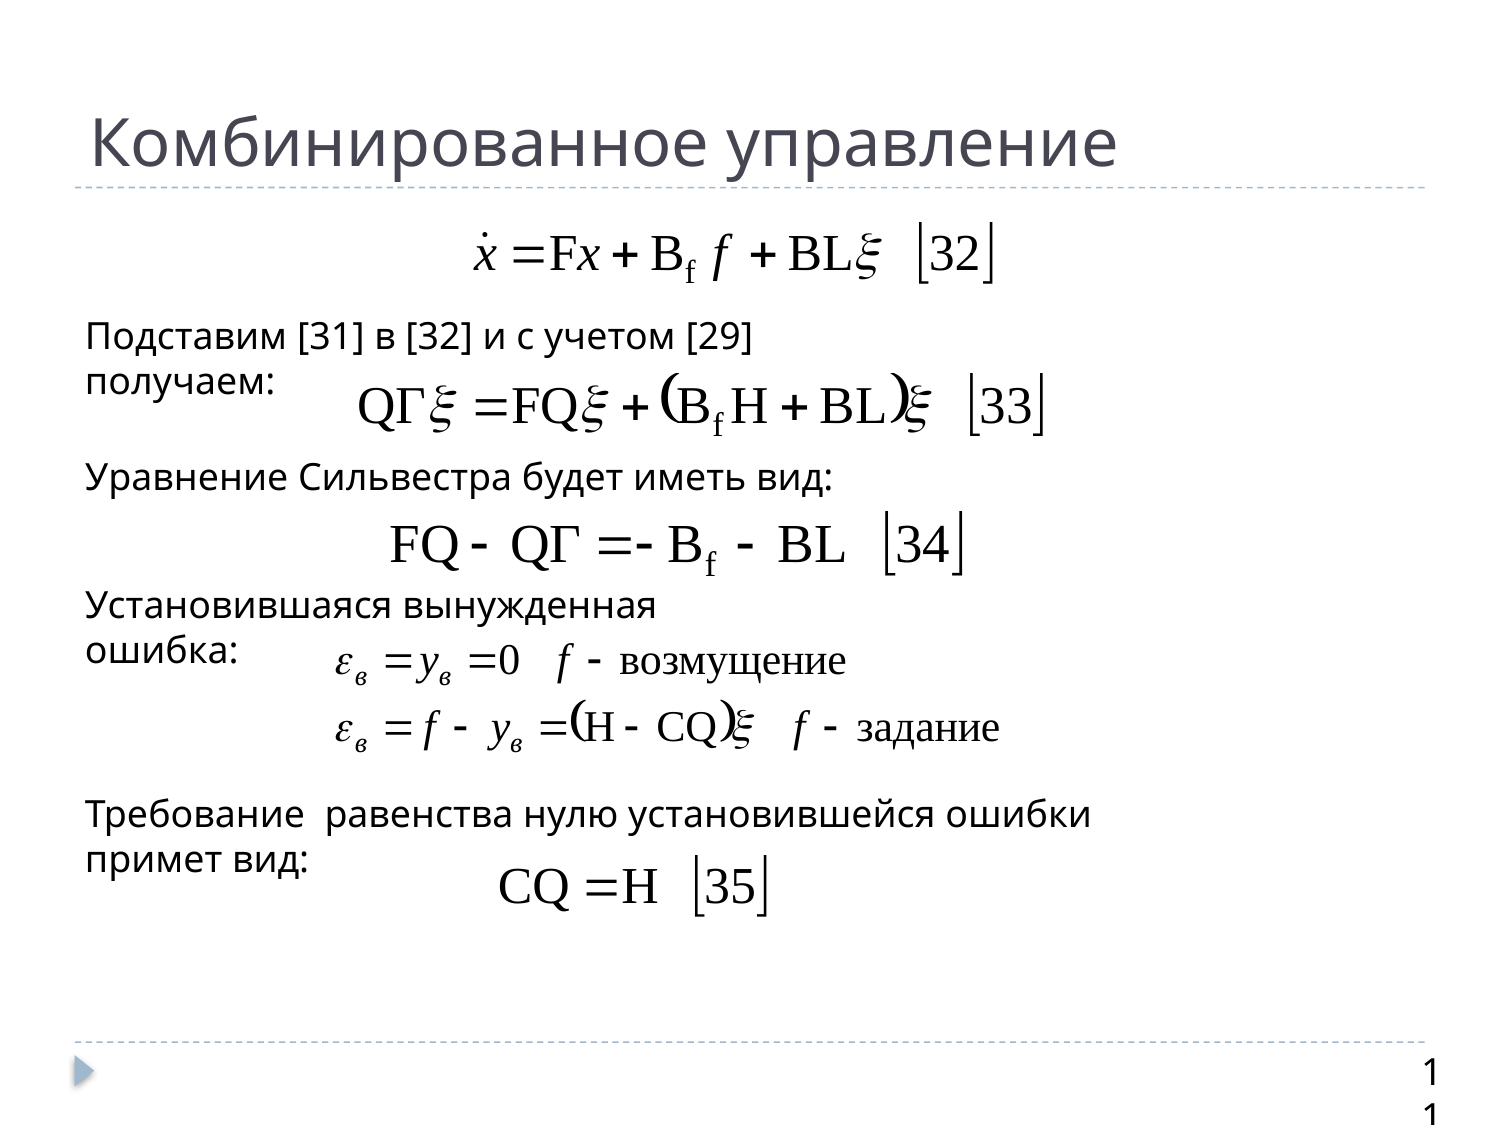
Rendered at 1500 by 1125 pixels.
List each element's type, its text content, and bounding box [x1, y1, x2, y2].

title Комбинированное управление [75, 24, 1425, 188]
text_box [491, 855, 774, 927]
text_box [328, 632, 1008, 762]
text_box Уравнение Сильвестра будет иметь вид: [70, 445, 879, 505]
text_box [464, 222, 1002, 294]
text_box 11 [1406, 1040, 1477, 1125]
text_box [382, 510, 973, 587]
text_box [351, 373, 1053, 447]
text_box Требование равенства нулю установившейся ошибки примет вид: [70, 783, 1184, 888]
text_box Установившаяся вынужденная ошибка: [70, 574, 797, 679]
text_box Подставим [31] в [32] и с учетом [29] получаем: [70, 304, 938, 410]
